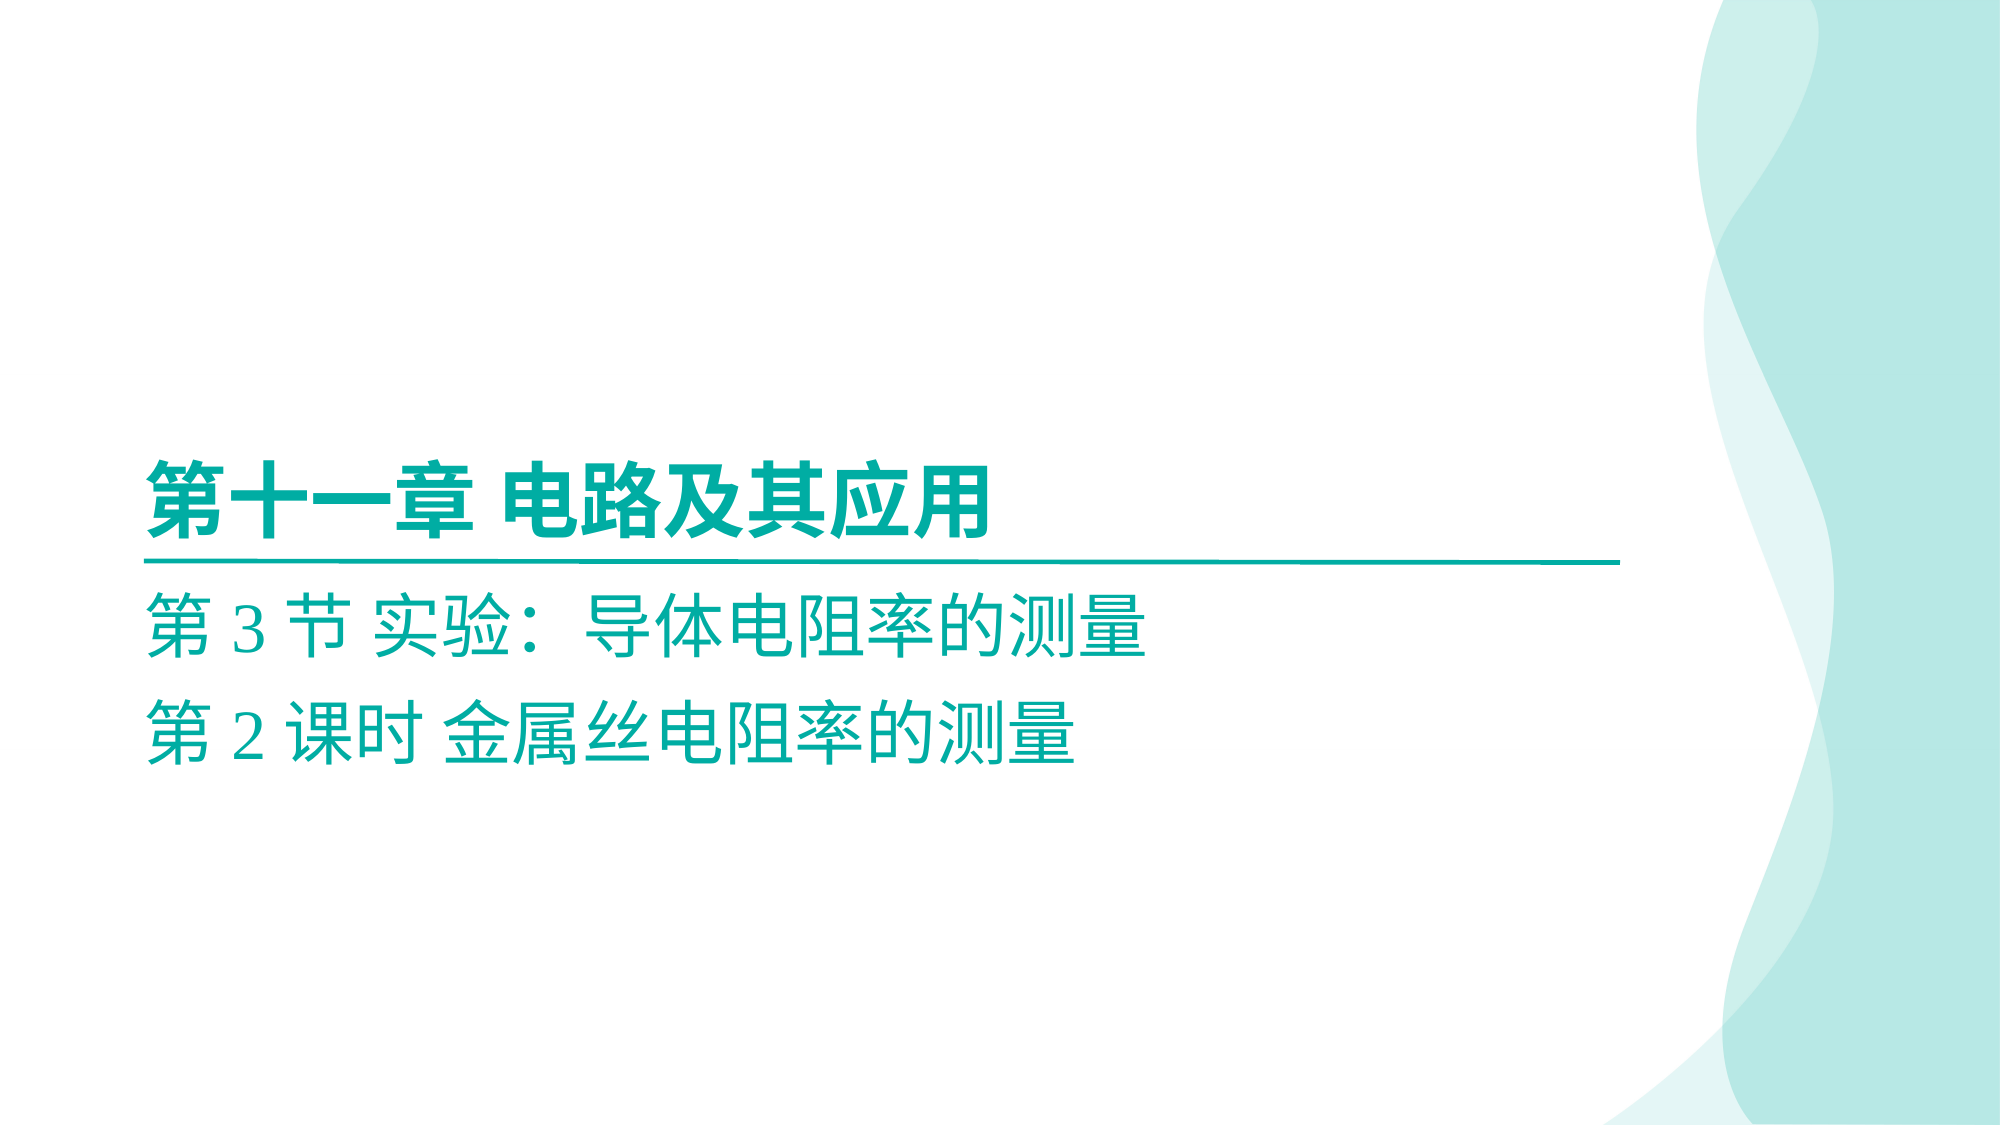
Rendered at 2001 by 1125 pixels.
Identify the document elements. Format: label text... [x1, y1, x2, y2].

text_box 第十一章 电路及其应用 [143, 436, 1875, 555]
text_box 第2课时 金属丝电阻率的测量 [143, 679, 1875, 780]
text_box 第3节 实验：导体电阻率的测量 [143, 572, 1875, 674]
picture [0, 0, 2000, 1125]
